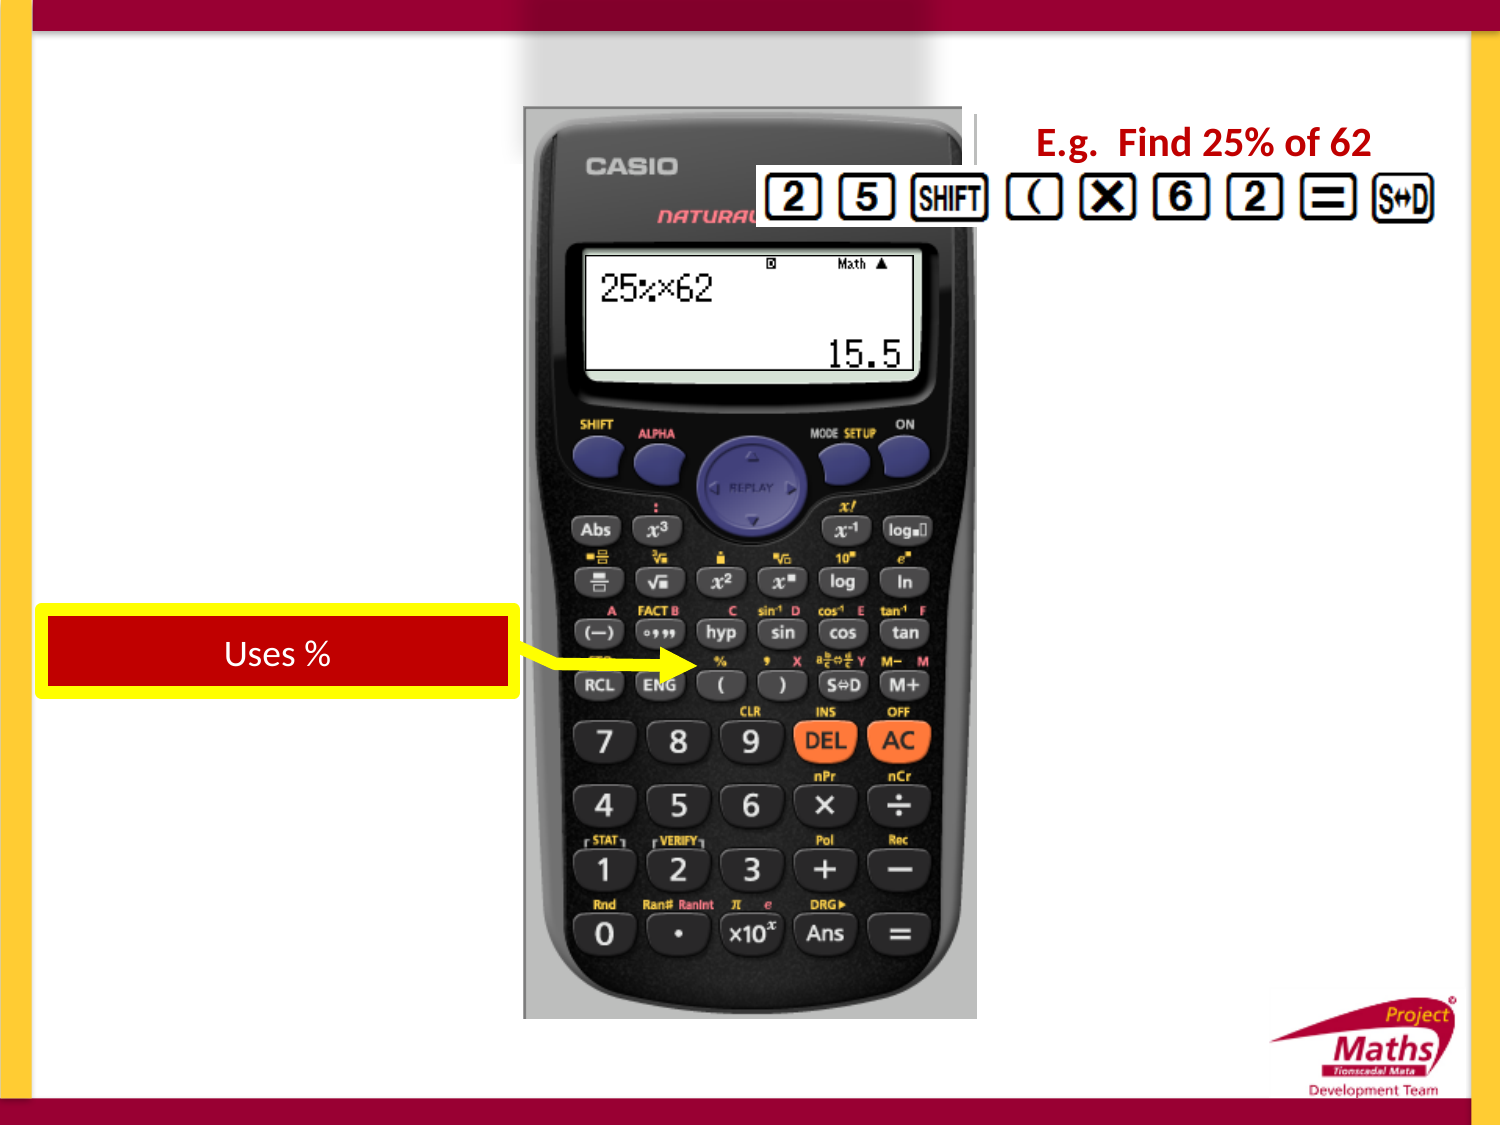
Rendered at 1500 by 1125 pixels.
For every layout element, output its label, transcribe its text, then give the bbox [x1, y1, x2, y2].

picture [523, 106, 1441, 1019]
text_box E.g. Find 25% of 62 [966, 106, 1443, 168]
text_box Uses % [39, 608, 698, 694]
picture [1269, 987, 1466, 1098]
